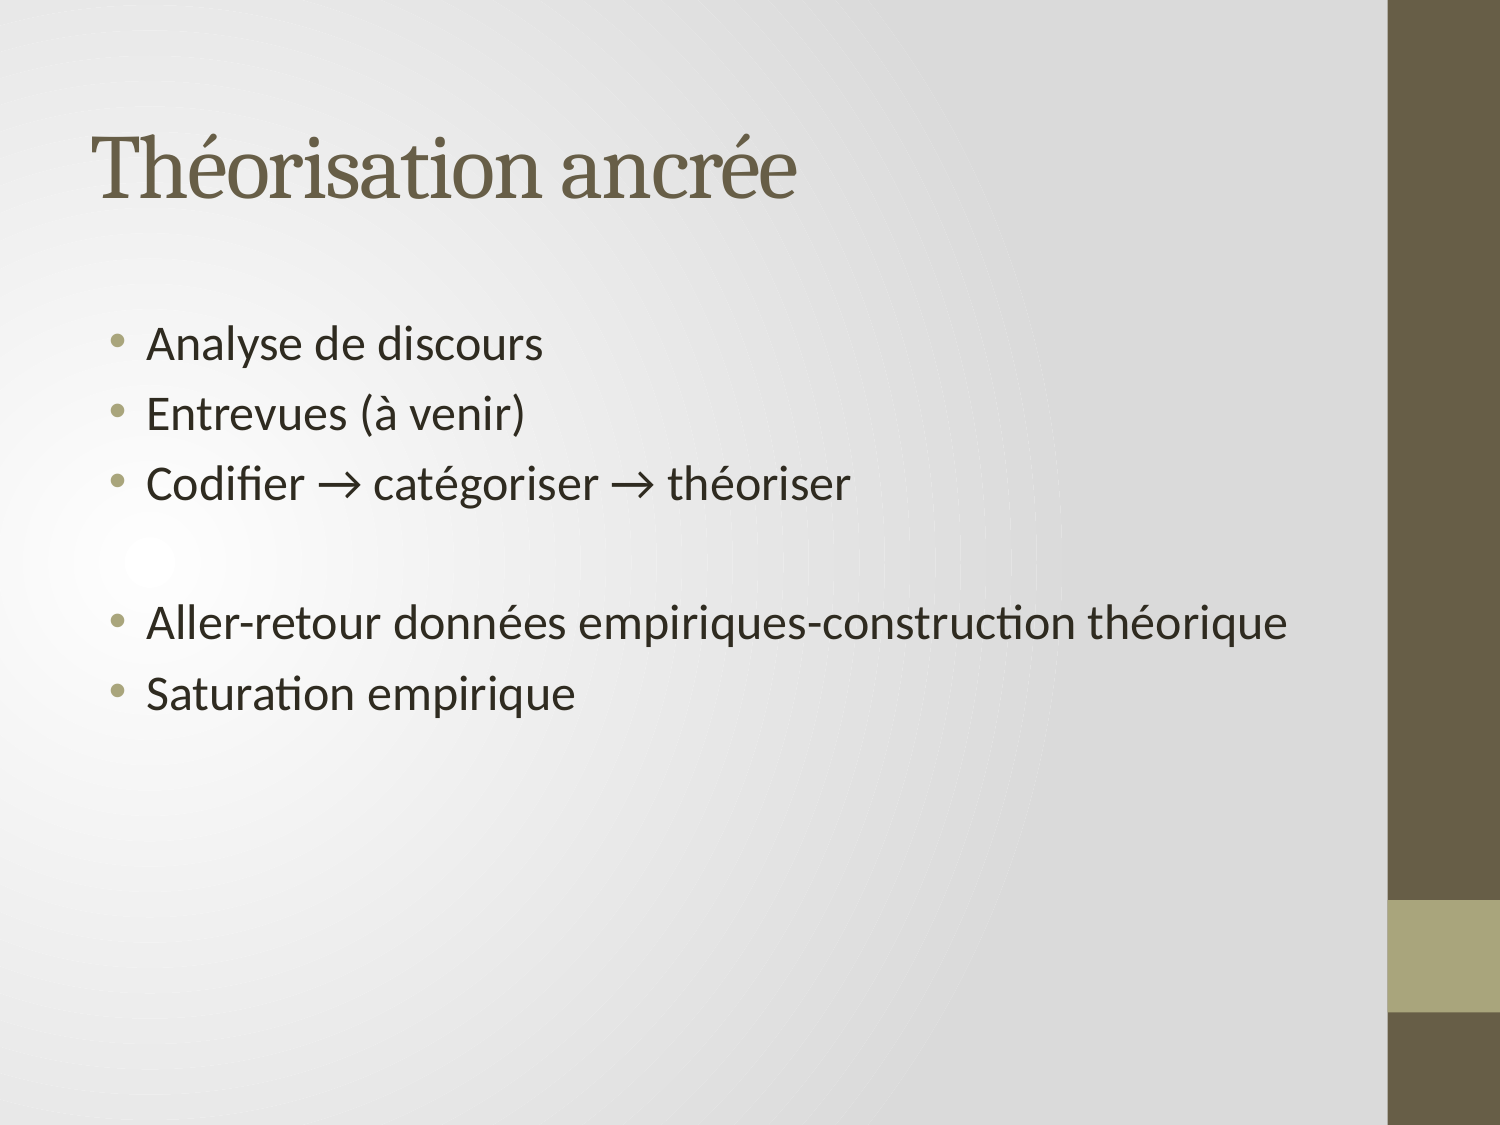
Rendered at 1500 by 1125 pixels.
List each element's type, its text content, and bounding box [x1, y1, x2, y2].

title Théorisation ancrée [75, 67, 1325, 256]
list Analyse de discours Entrevues (à venir) Codifier → catégoriser → théoriser Aller-retour données empiriques-construction théorique Saturation empirique [75, 302, 1325, 1050]
